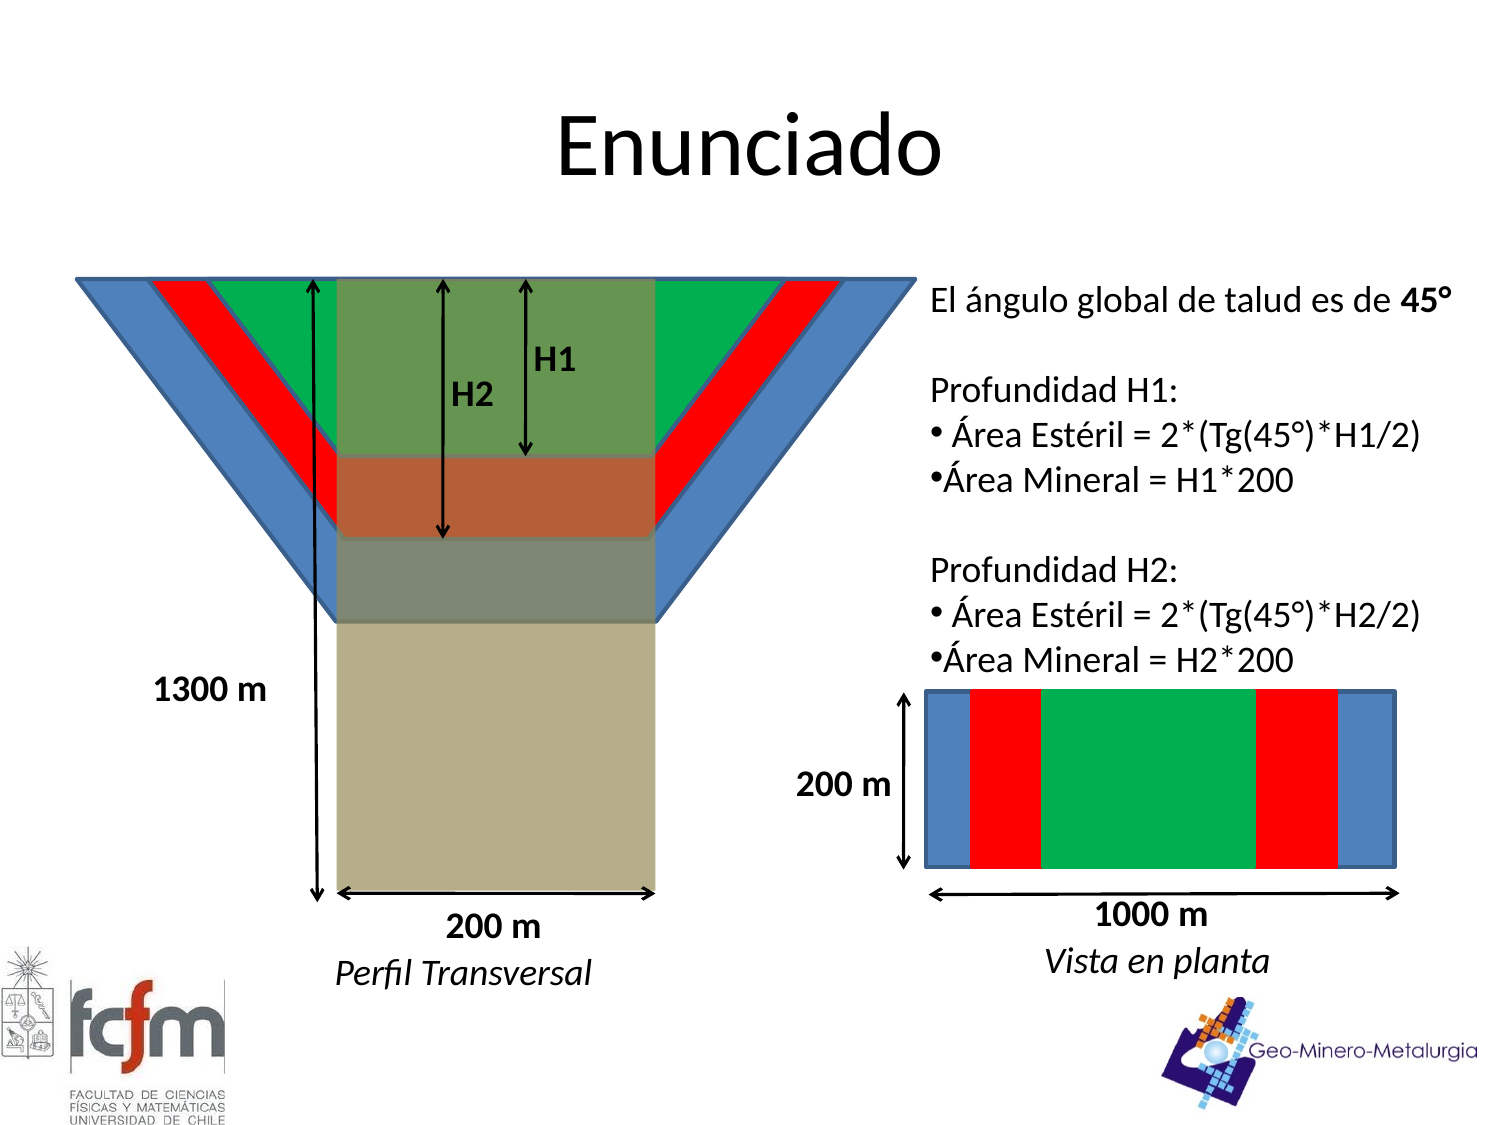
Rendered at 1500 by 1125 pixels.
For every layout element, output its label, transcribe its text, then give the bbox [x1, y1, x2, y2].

picture [0, 1002, 225, 1125]
text_box Vista en planta [927, 951, 1396, 989]
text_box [0, 278, 916, 1002]
title Enunciado [75, 45, 1425, 233]
text_box El ángulo global de talud es de 45° Profundidad H1: Área Estéril = 2*(Tg(45°)*H1/2) Área Mineral = H1*200 Profundidad H2: Área Estéril = 2*(Tg(45°)*H2/2) Área Mineral = H2*200 [915, 267, 1500, 687]
picture [1151, 997, 1477, 1125]
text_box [761, 691, 1400, 943]
